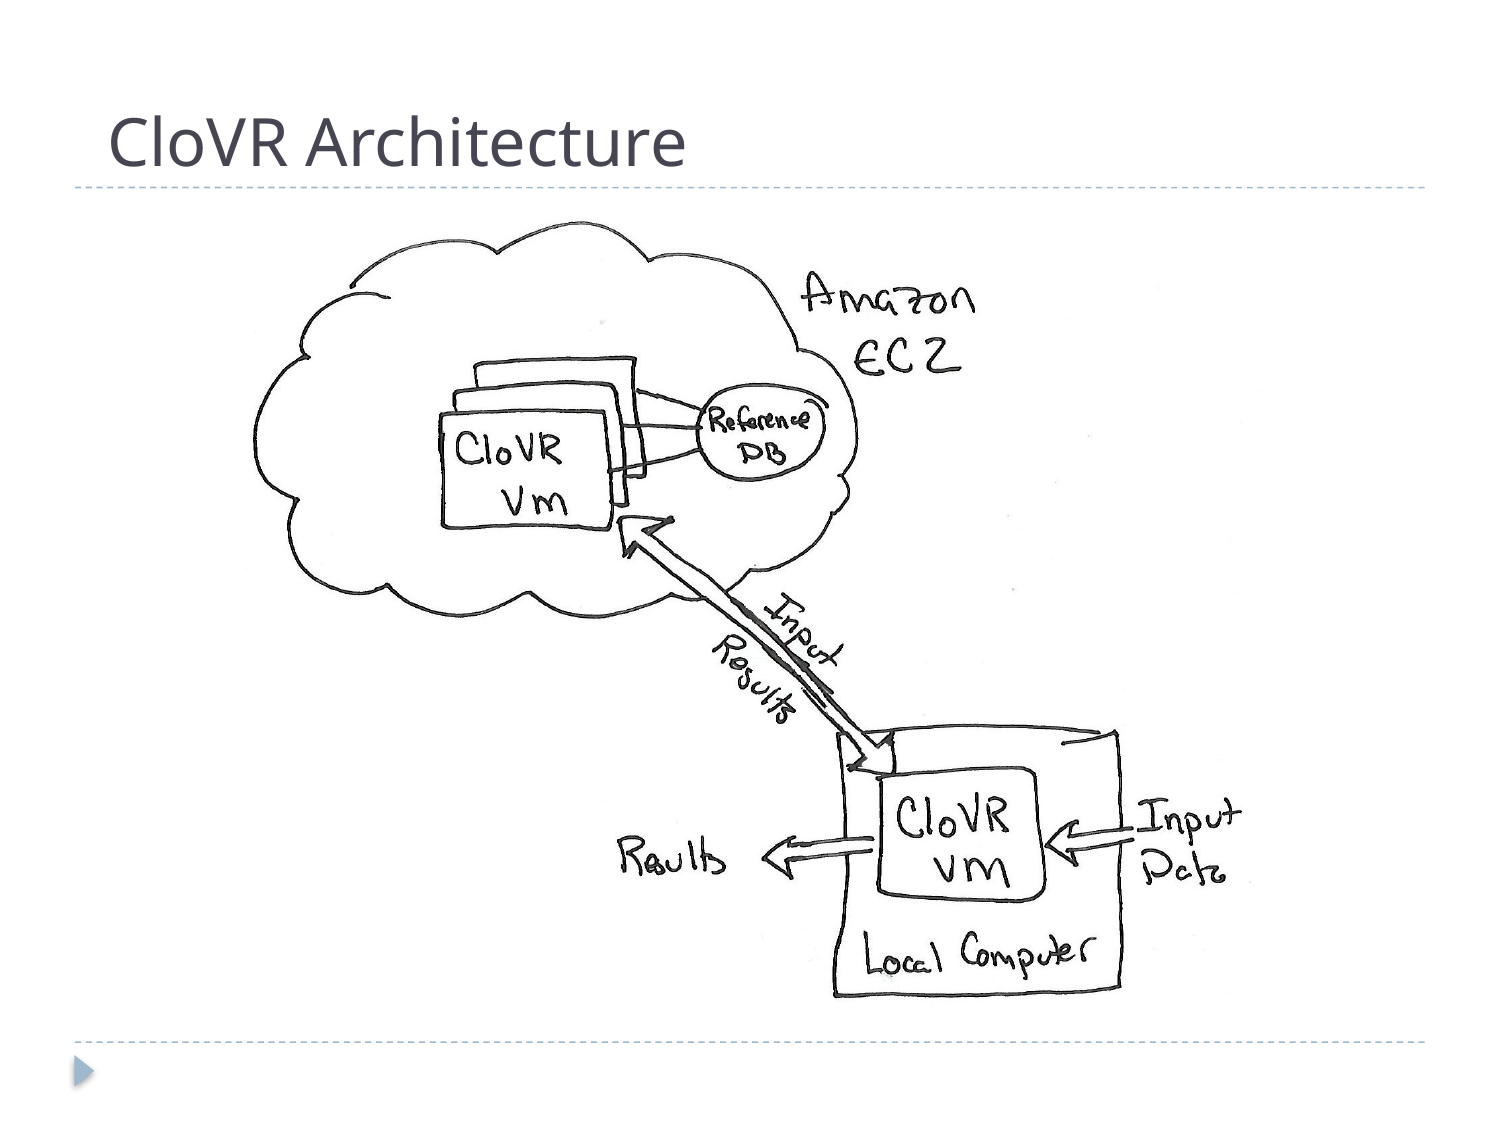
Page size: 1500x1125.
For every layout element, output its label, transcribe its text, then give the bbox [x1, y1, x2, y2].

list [74, 199, 1426, 1011]
title CloVR Architecture [74, 24, 1426, 188]
